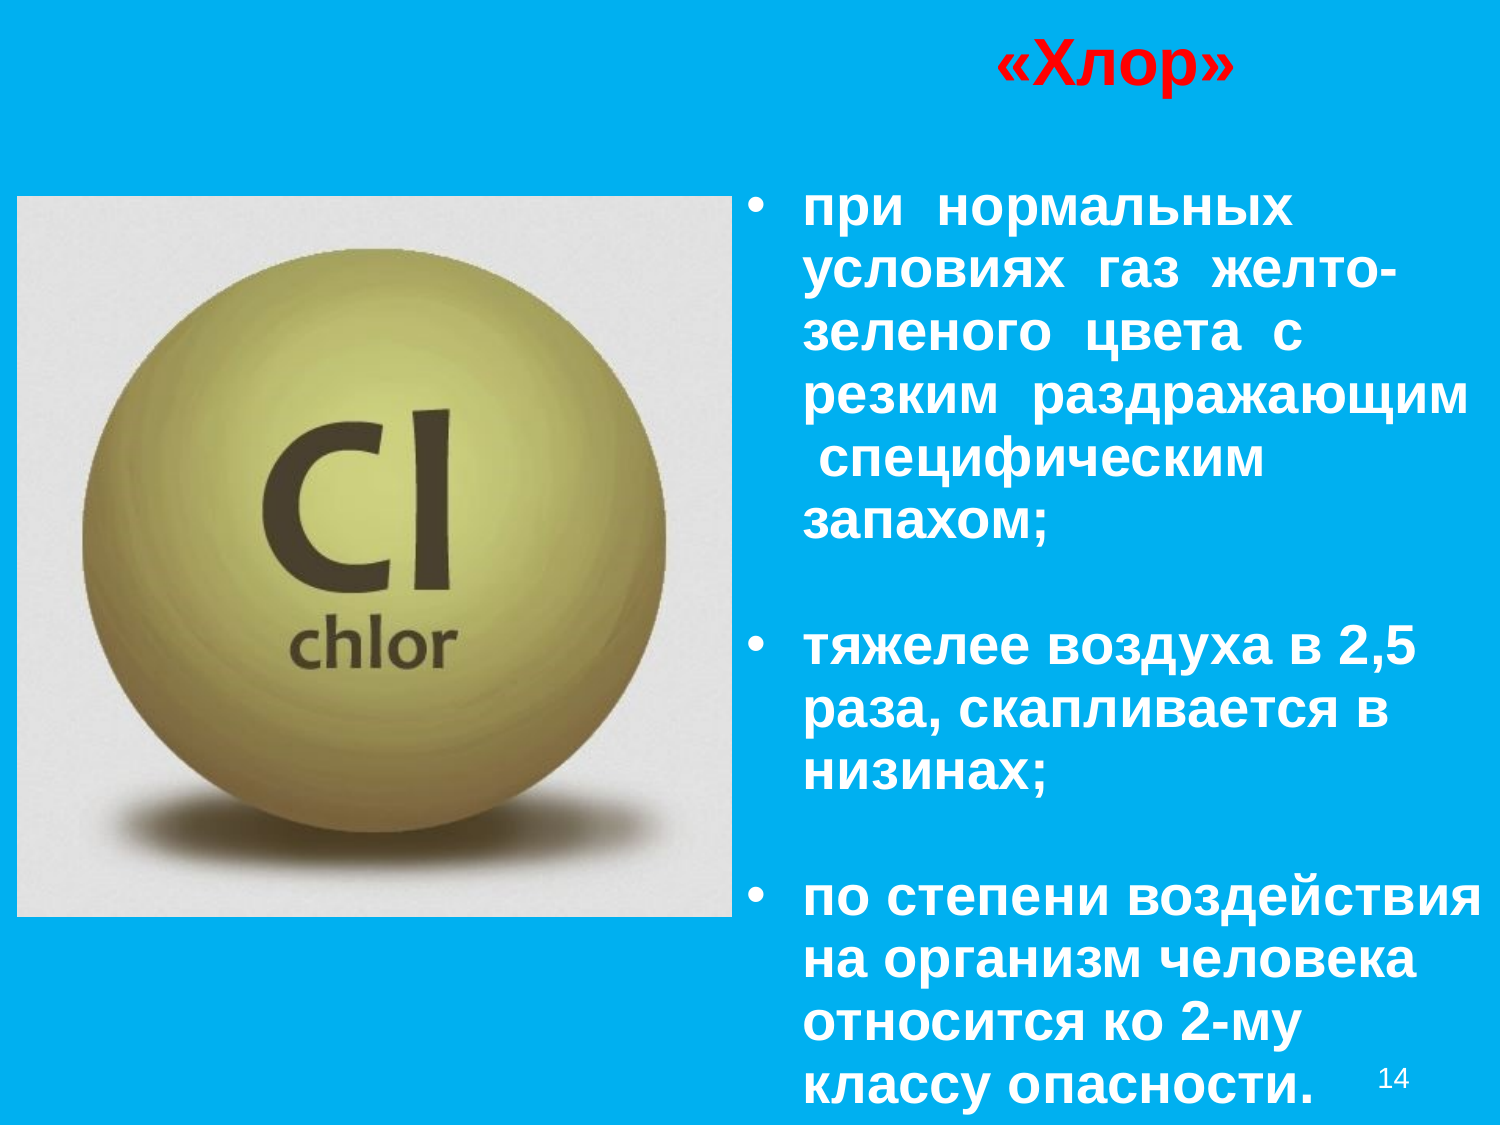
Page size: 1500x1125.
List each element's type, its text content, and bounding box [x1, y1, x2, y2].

picture [18, 197, 731, 916]
slide_number 14 [1074, 1024, 1425, 1103]
text_box «Хлор» при нормальных условиях газ желто- зеленого цвета с резким раздражающим специфическим запахом; тяжелее воздуха в 2,5 раза, скапливается в низинах; по степени воздействия на организм человека относится ко 2-му классу опасности. [731, 19, 1500, 1125]
